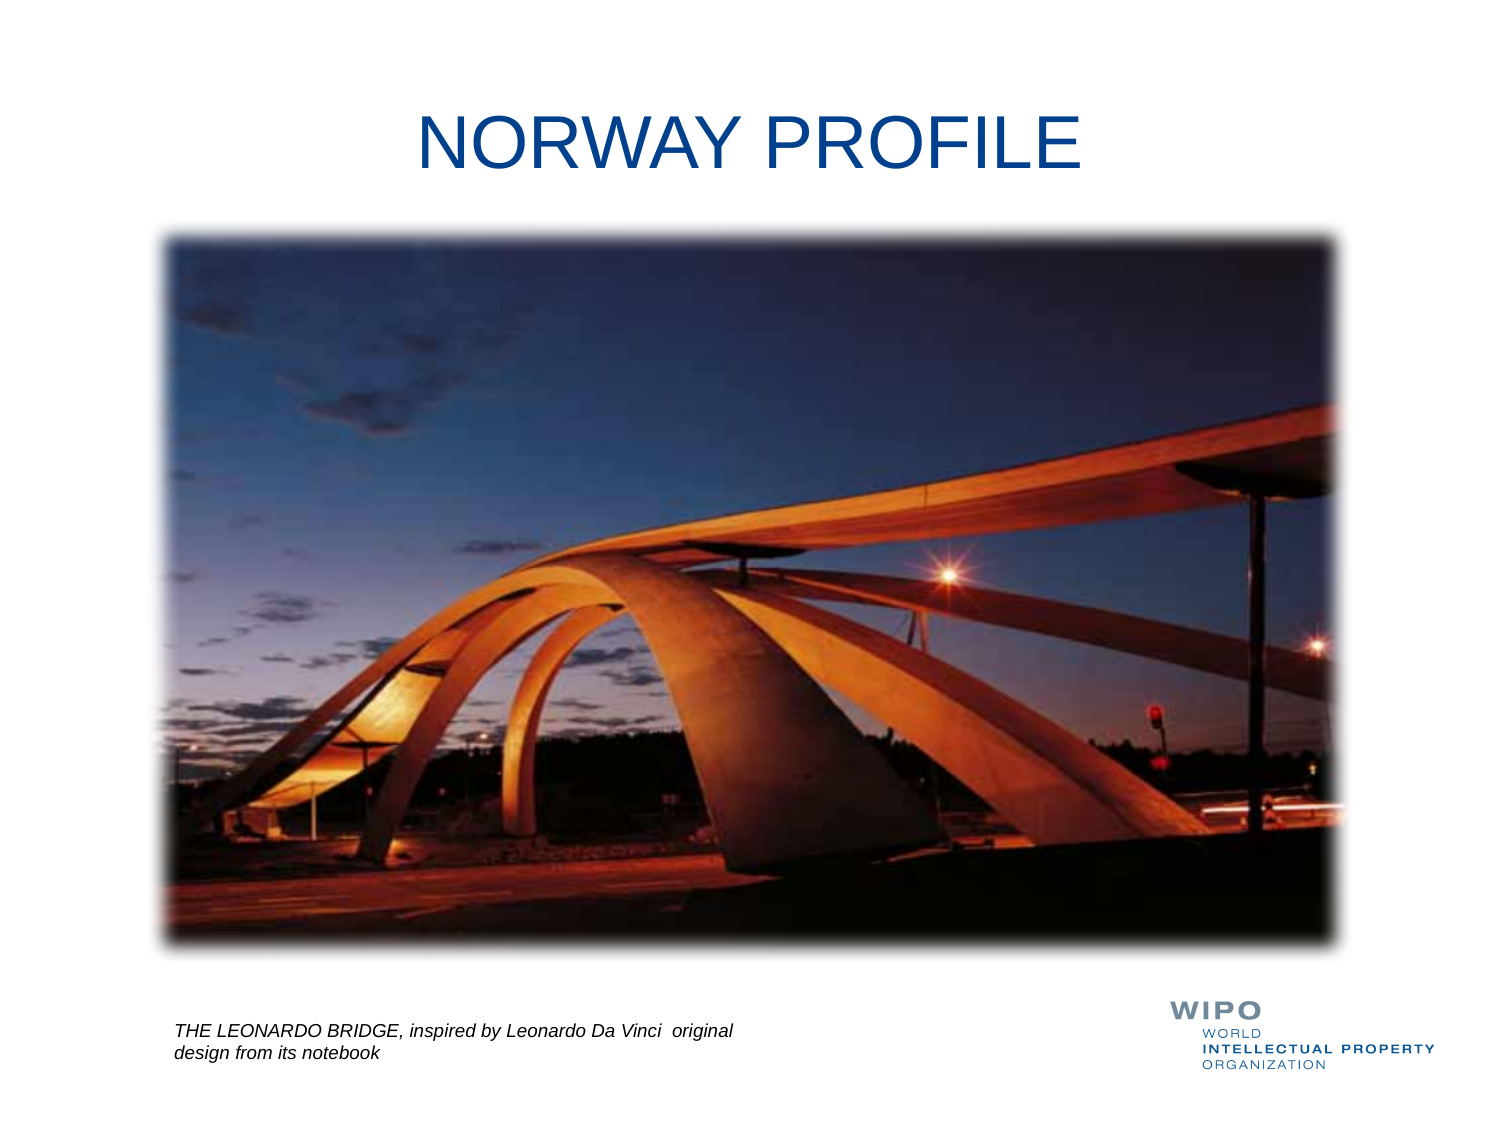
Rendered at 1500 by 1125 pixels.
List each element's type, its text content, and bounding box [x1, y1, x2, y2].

text_box THE LEONARDO BRIDGE, inspired by Leonardo Da Vinci original design from its notebook [159, 1011, 774, 1072]
picture [0, 0, 1500, 1125]
title NORWAY PROFILE [75, 45, 1425, 233]
